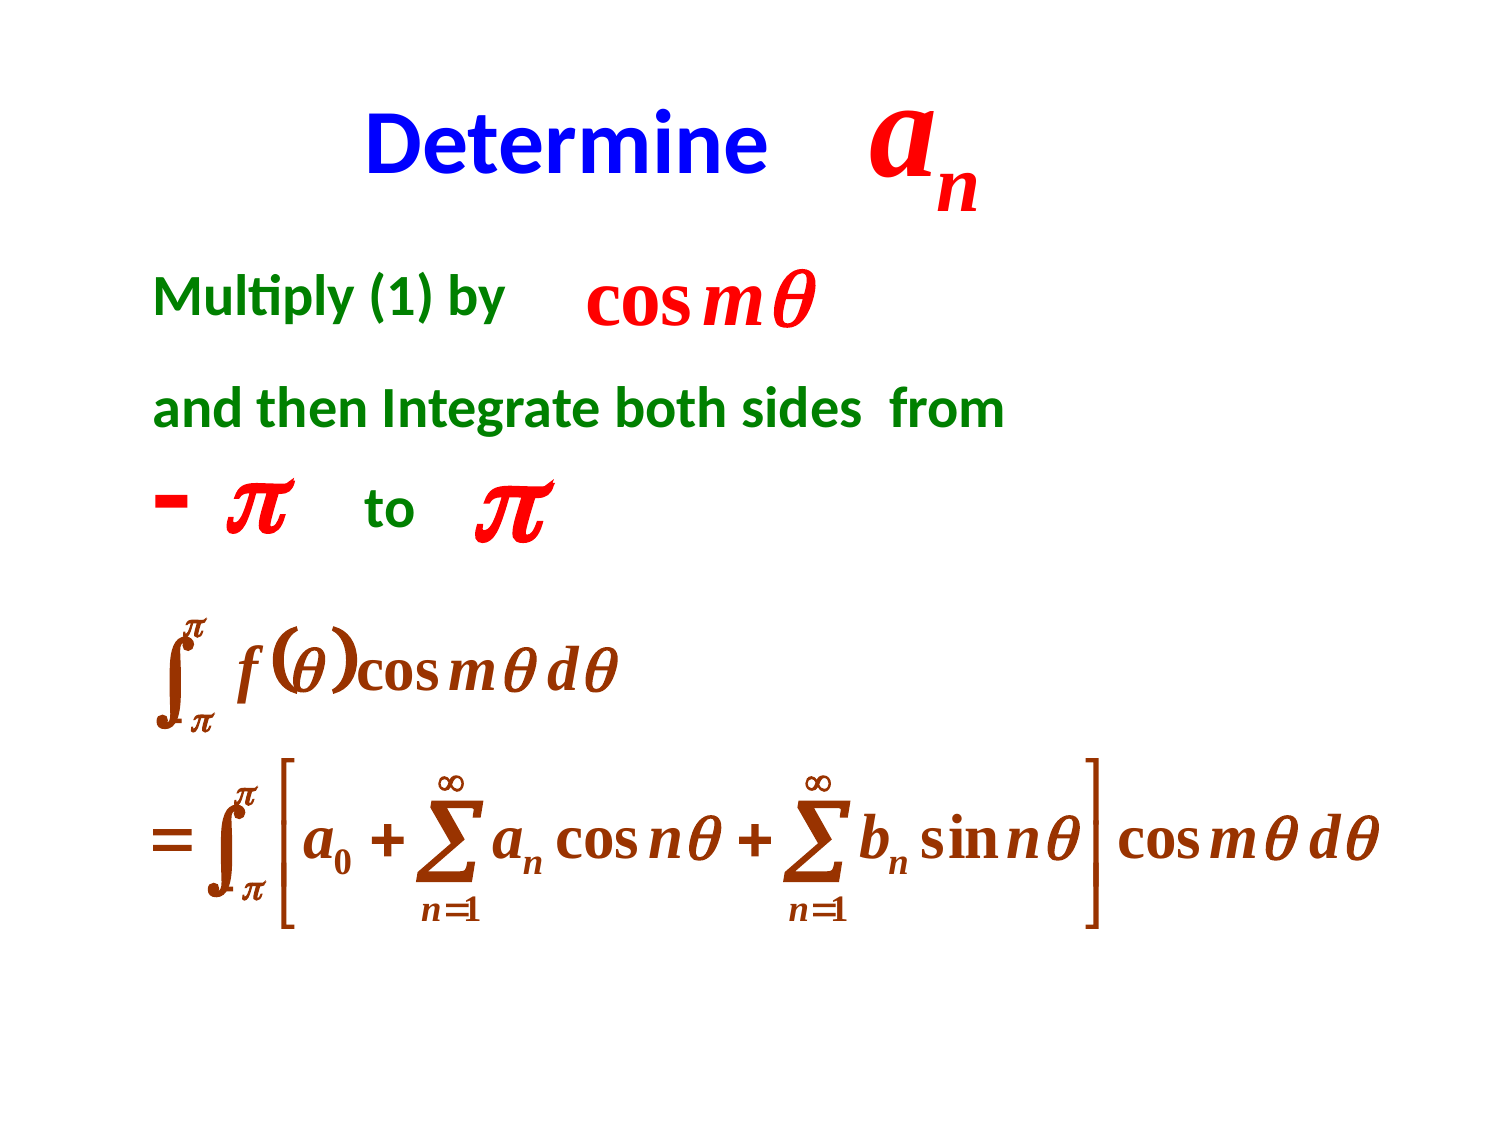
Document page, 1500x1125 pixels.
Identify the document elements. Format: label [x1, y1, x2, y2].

text_box [137, 249, 826, 342]
text_box [137, 361, 1301, 563]
text_box [137, 599, 1388, 937]
text_box [349, 37, 1004, 238]
